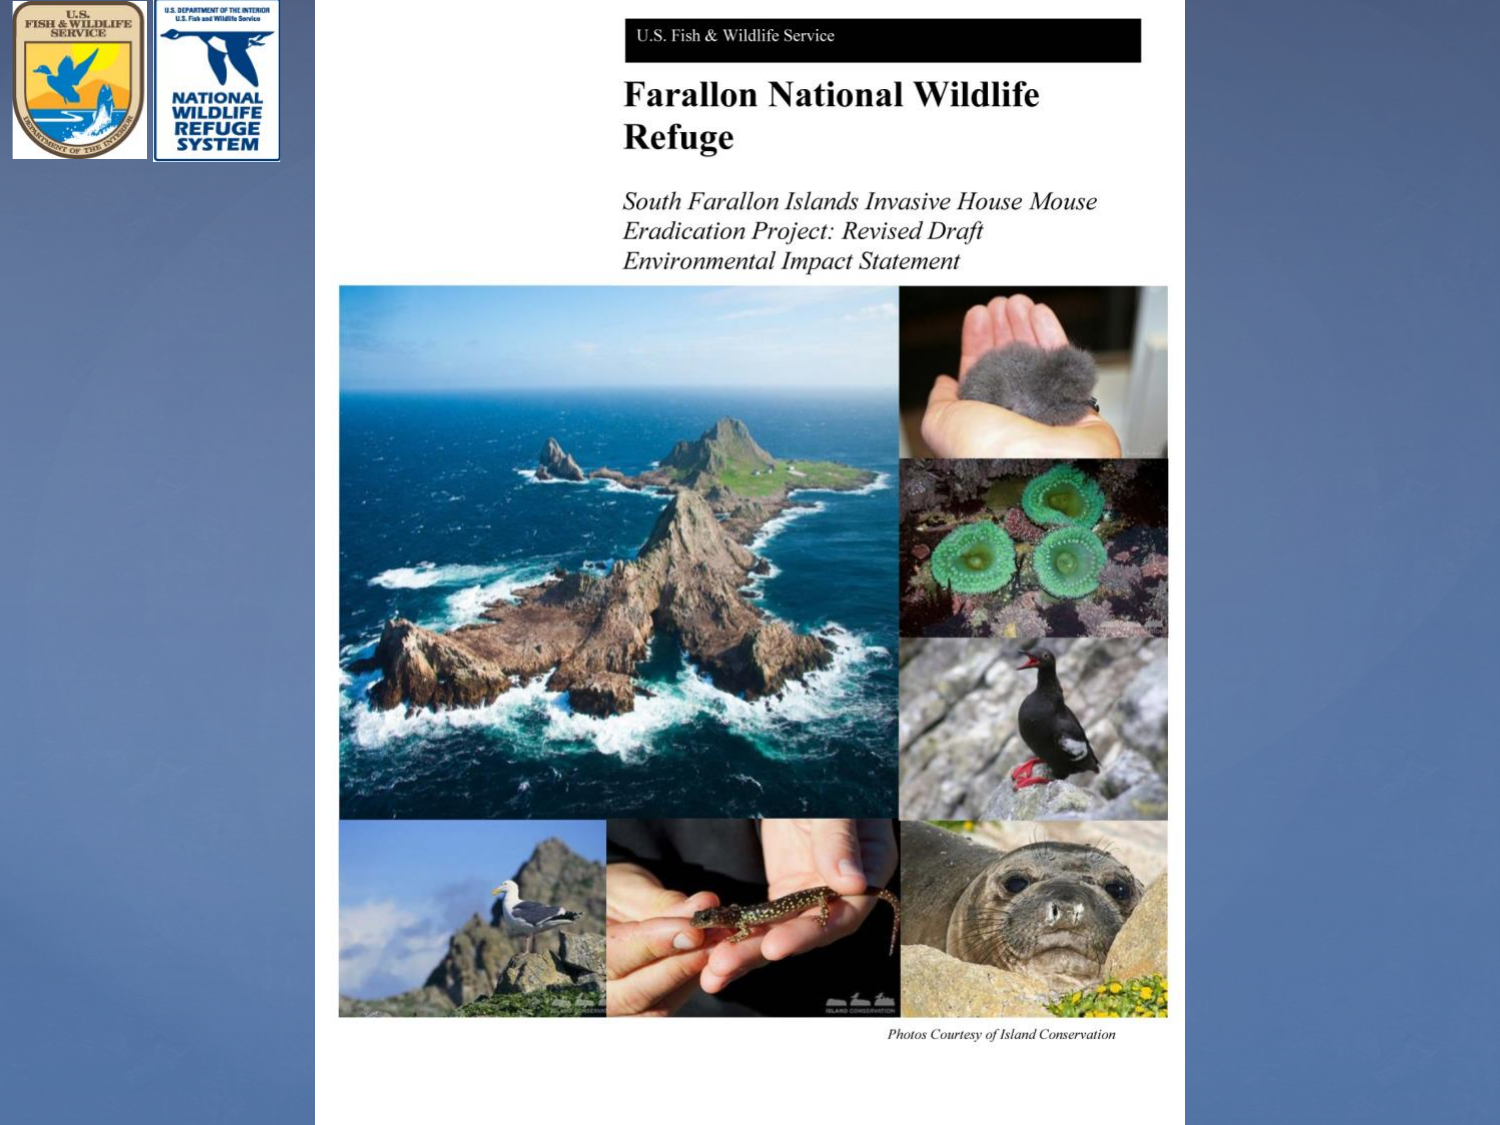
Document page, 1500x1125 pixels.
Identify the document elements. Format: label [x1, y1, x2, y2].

picture [314, 0, 1186, 1125]
picture [11, 1, 148, 160]
picture [152, 0, 281, 163]
